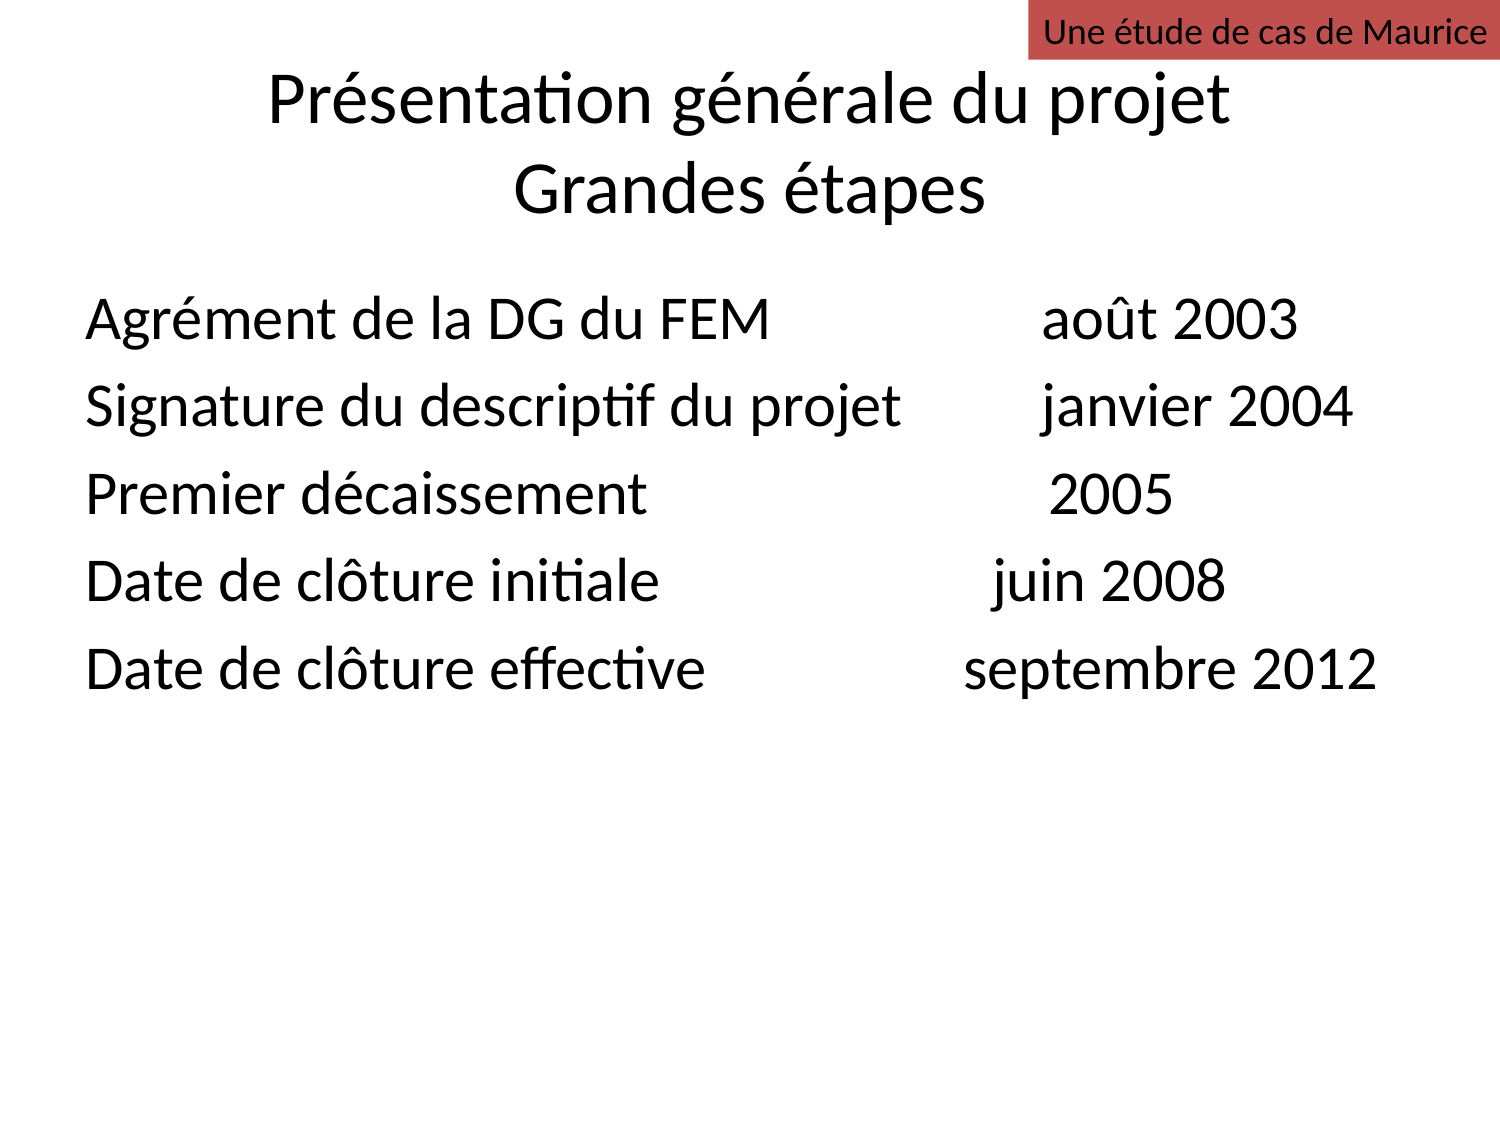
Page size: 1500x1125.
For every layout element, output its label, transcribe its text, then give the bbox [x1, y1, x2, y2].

list Agrément de la DG du FEM août 2003 Signature du descriptif du projet janvier 2004 Premier décaissement 2005 Date de clôture initiale juin 2008 Date de clôture effective septembre 2012 [70, 269, 1407, 945]
title Présentation générale du projet Grandes étapes [75, 45, 1425, 233]
text_box Une étude de cas de Maurice [1028, 0, 1500, 60]
